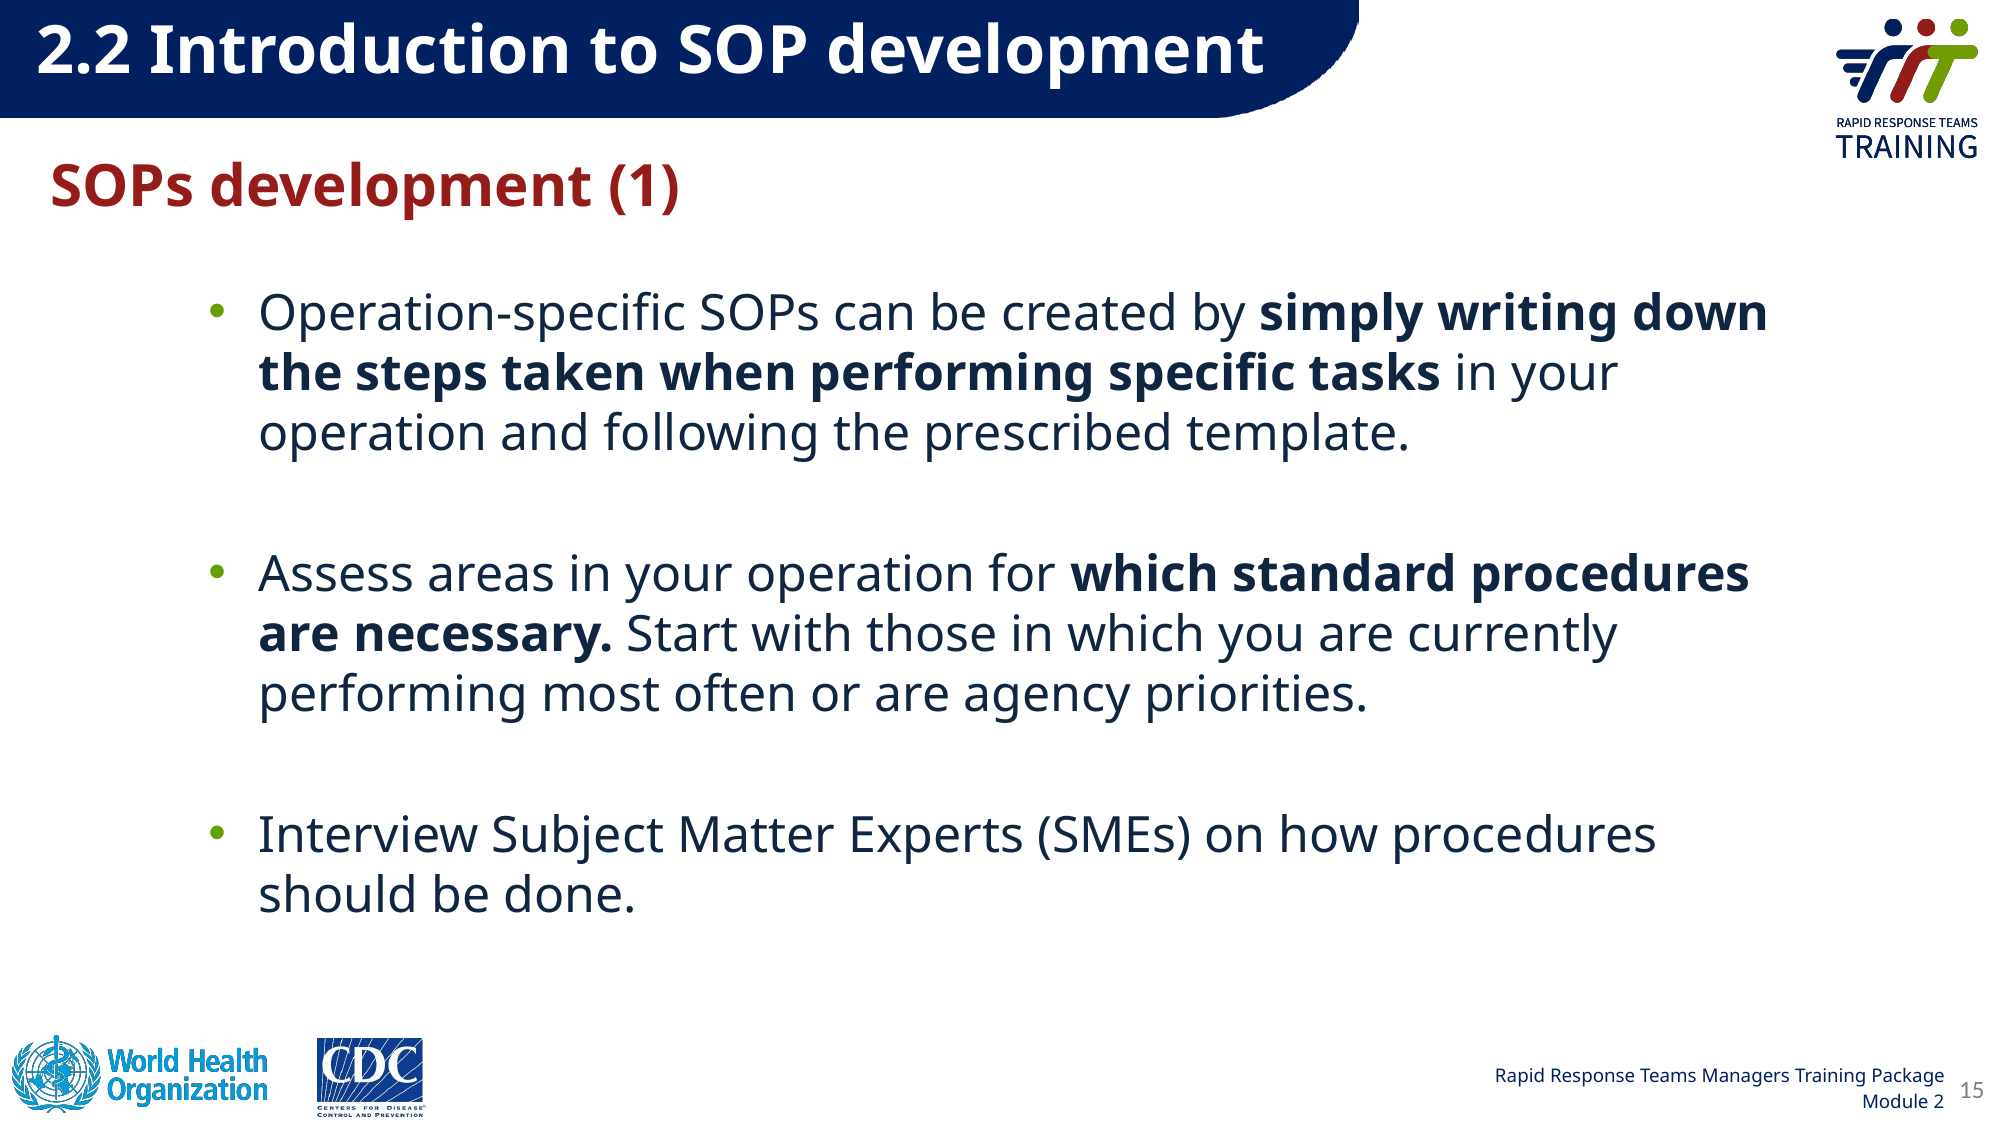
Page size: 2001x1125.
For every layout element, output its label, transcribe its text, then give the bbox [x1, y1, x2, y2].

picture [317, 1038, 426, 1117]
picture [40, 1062, 47, 1070]
picture [59, 1035, 267, 1113]
picture [12, 1083, 48, 1113]
text_box 2.2 Introduction to SOP development​ [28, 0, 1417, 95]
picture [50, 1108, 62, 1113]
picture [0, 0, 1359, 118]
title SOPs development (1) [42, 134, 851, 242]
picture [30, 1083, 37, 1091]
picture [22, 1062, 26, 1077]
picture [34, 1054, 43, 1078]
picture [24, 1054, 36, 1087]
list Operation-specific SOPs can be created by simply writing down the steps taken when performing specific tasks in your operation and following the prescribed template. Assess areas in your operation for which standard procedures are necessary. Start with those in which you are currently performing most often or are agency priorities. Interview Subject Matter Experts (SMEs) on how procedures should be done. [200, 272, 1799, 1037]
picture [71, 1053, 90, 1091]
picture [46, 1056, 54, 1062]
picture [1835, 19, 1978, 167]
picture [36, 1088, 78, 1105]
slide_number 15 [1930, 1065, 2000, 1125]
picture [12, 1035, 54, 1068]
